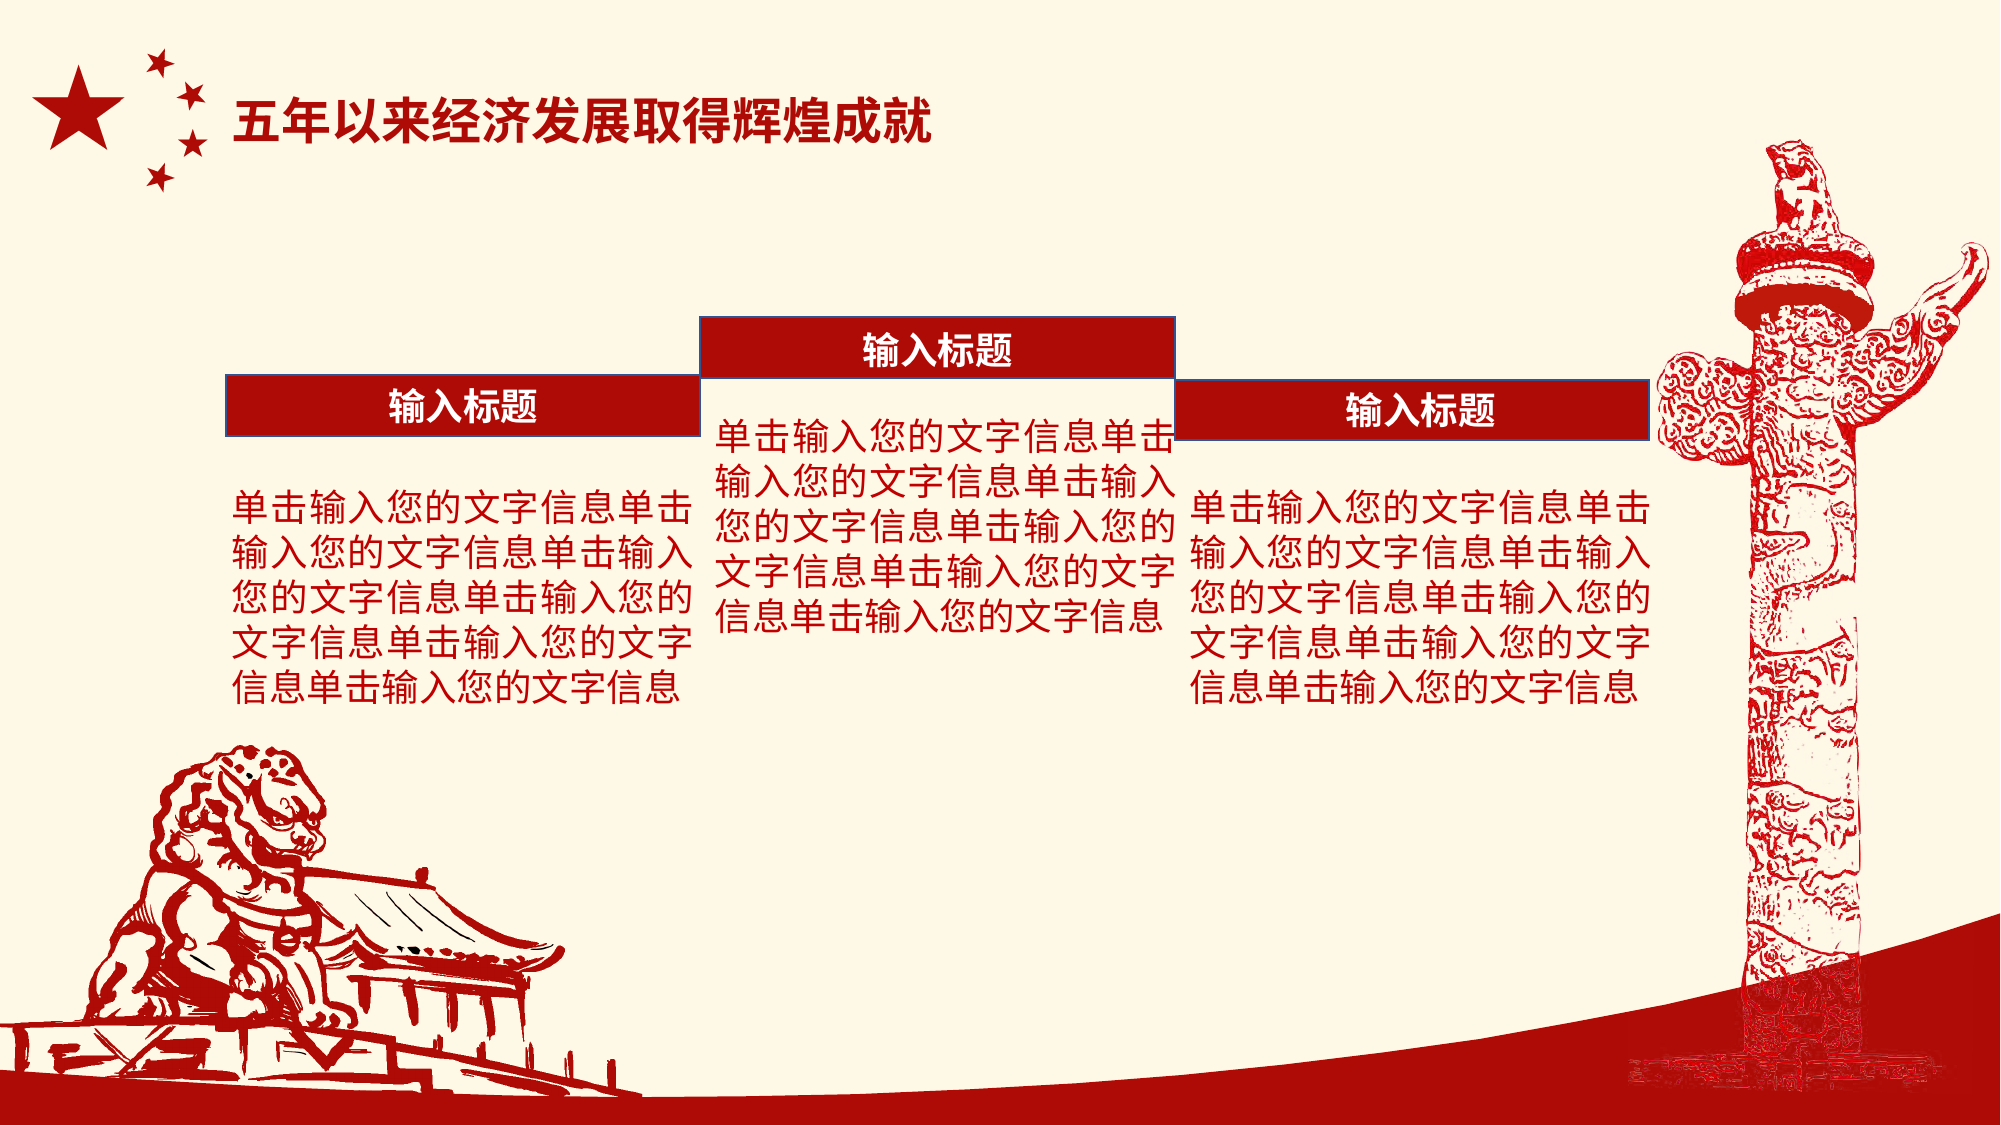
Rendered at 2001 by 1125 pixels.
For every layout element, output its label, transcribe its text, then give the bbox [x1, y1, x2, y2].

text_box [217, 317, 1667, 719]
picture [0, 563, 702, 1097]
picture [1628, 21, 2000, 1125]
text_box 五年以来经济发展取得辉煌成就 [217, 81, 1001, 157]
picture [22, 21, 220, 219]
